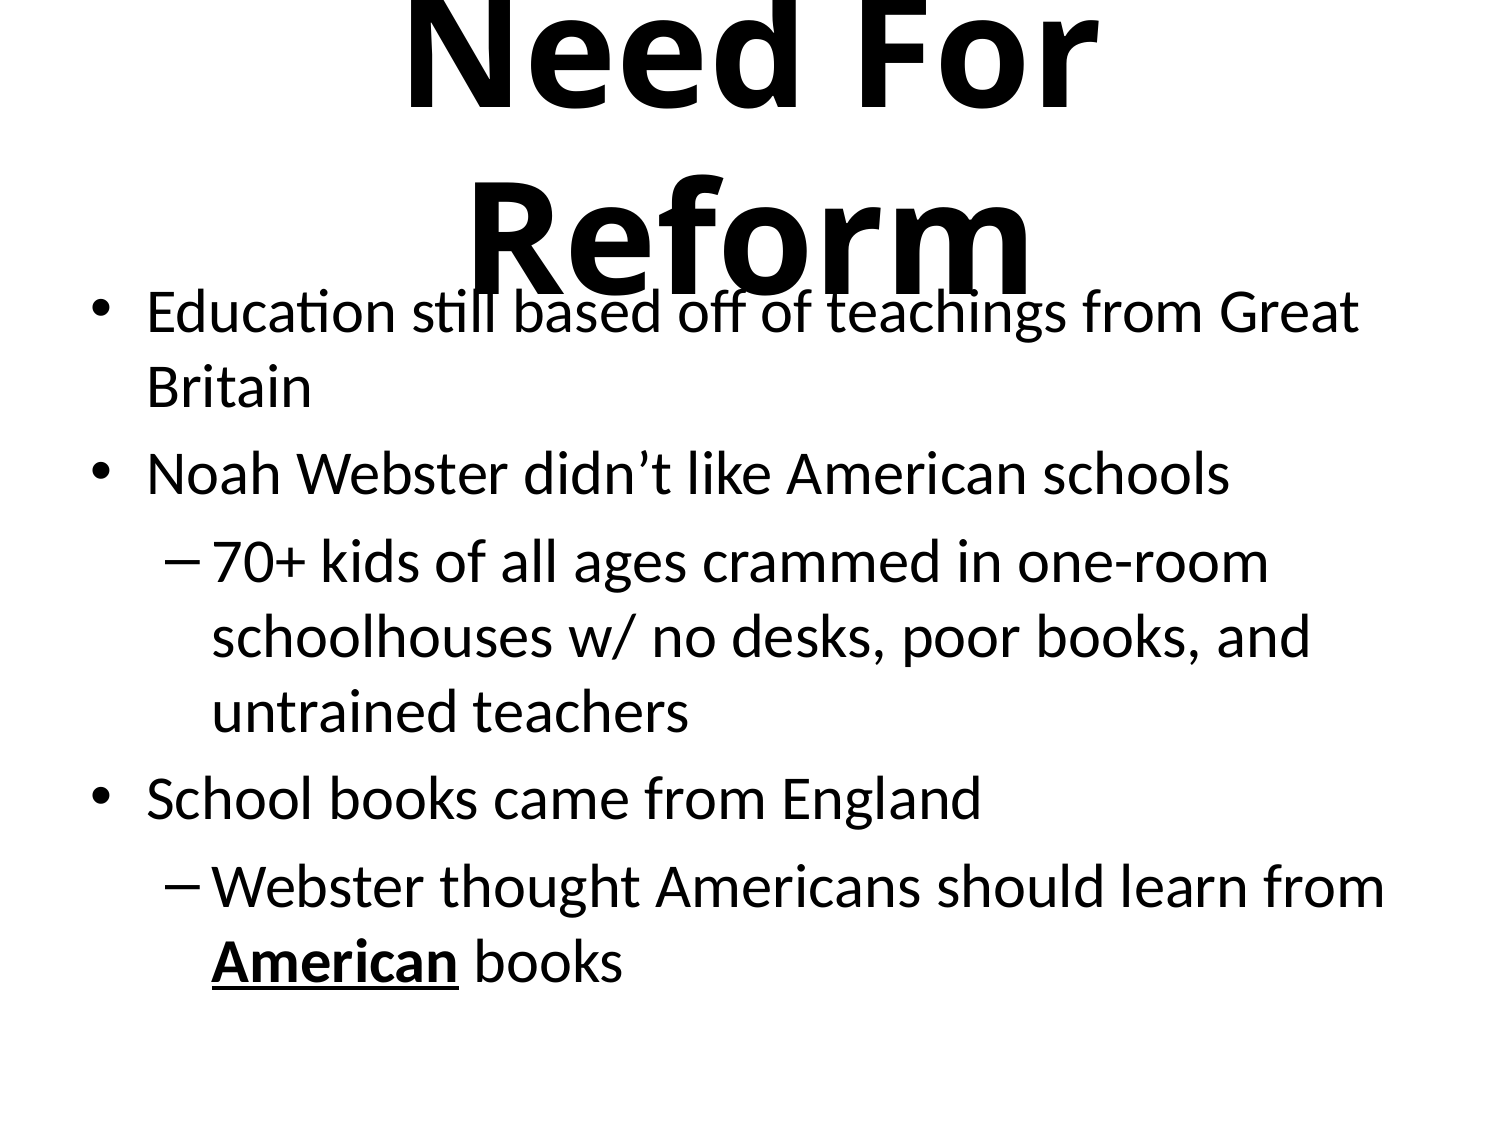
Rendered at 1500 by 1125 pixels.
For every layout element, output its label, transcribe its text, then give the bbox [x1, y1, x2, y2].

title Need For Reform [75, 45, 1425, 233]
list Education still based off of teachings from Great Britain Noah Webster didn’t like American schools 70+ kids of all ages crammed in one-room schoolhouses w/ no desks, poor books, and untrained teachers School books came from England Webster thought Americans should learn from American books [75, 262, 1425, 1005]
